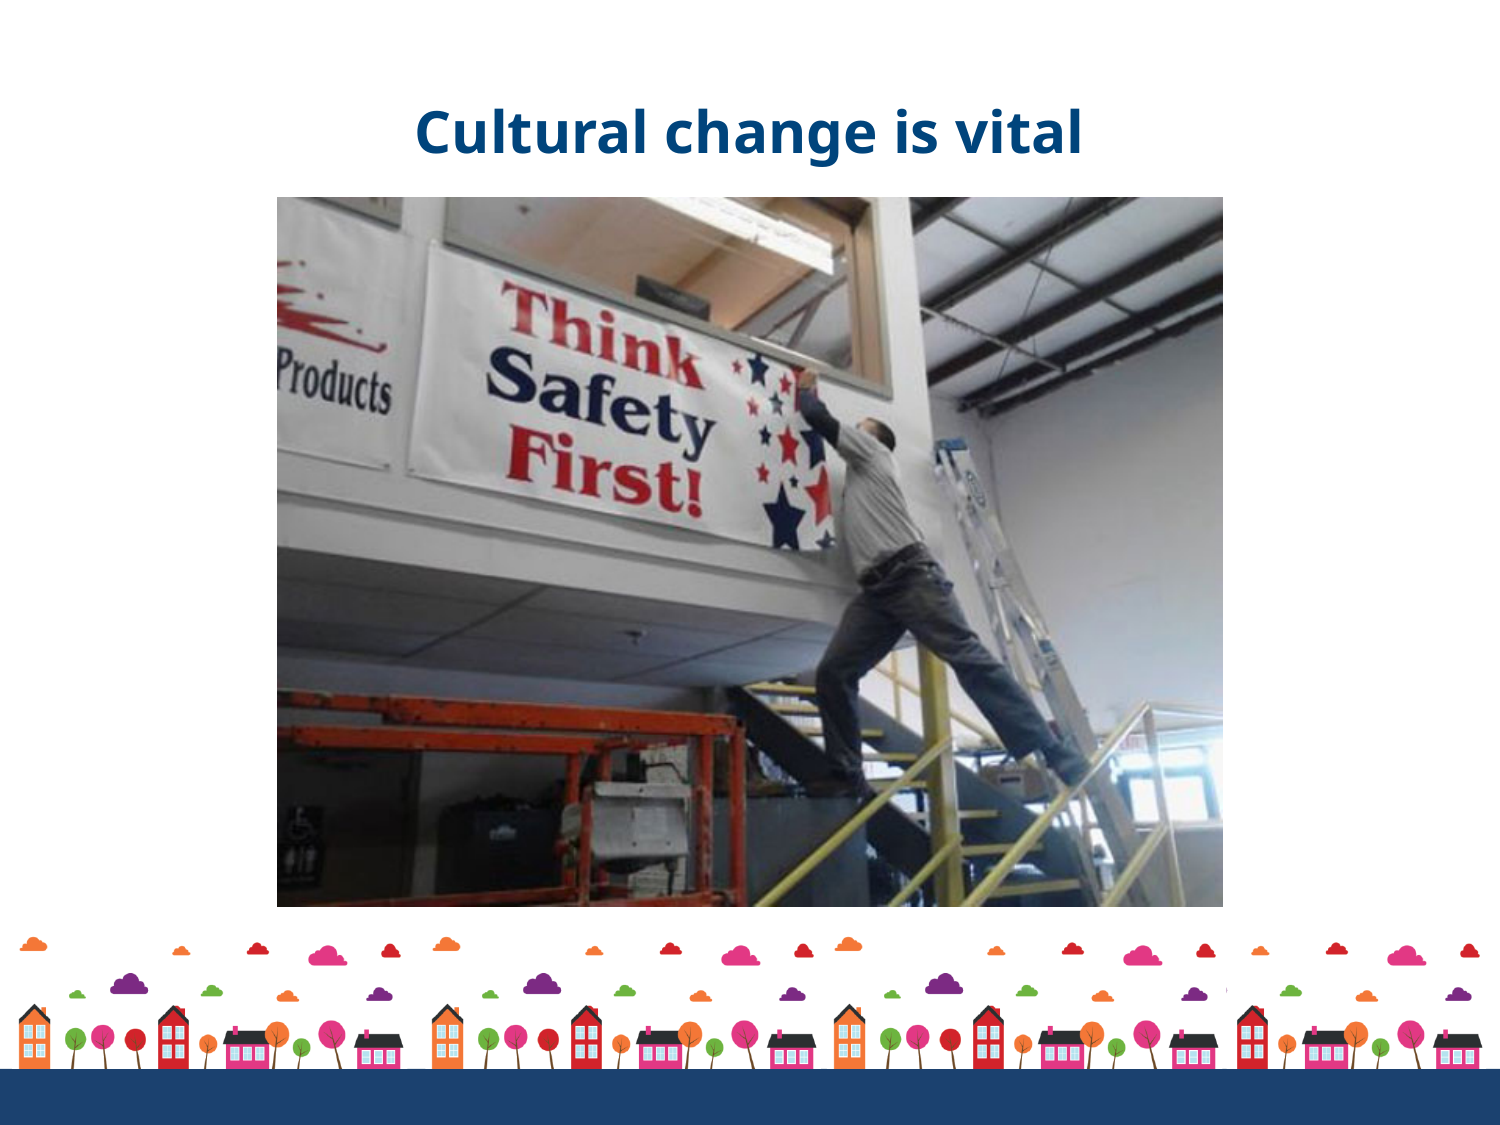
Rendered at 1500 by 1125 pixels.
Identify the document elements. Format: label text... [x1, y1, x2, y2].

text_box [0, 933, 1500, 1125]
title Cultural change is vital [74, 36, 1425, 224]
picture [277, 196, 1223, 907]
